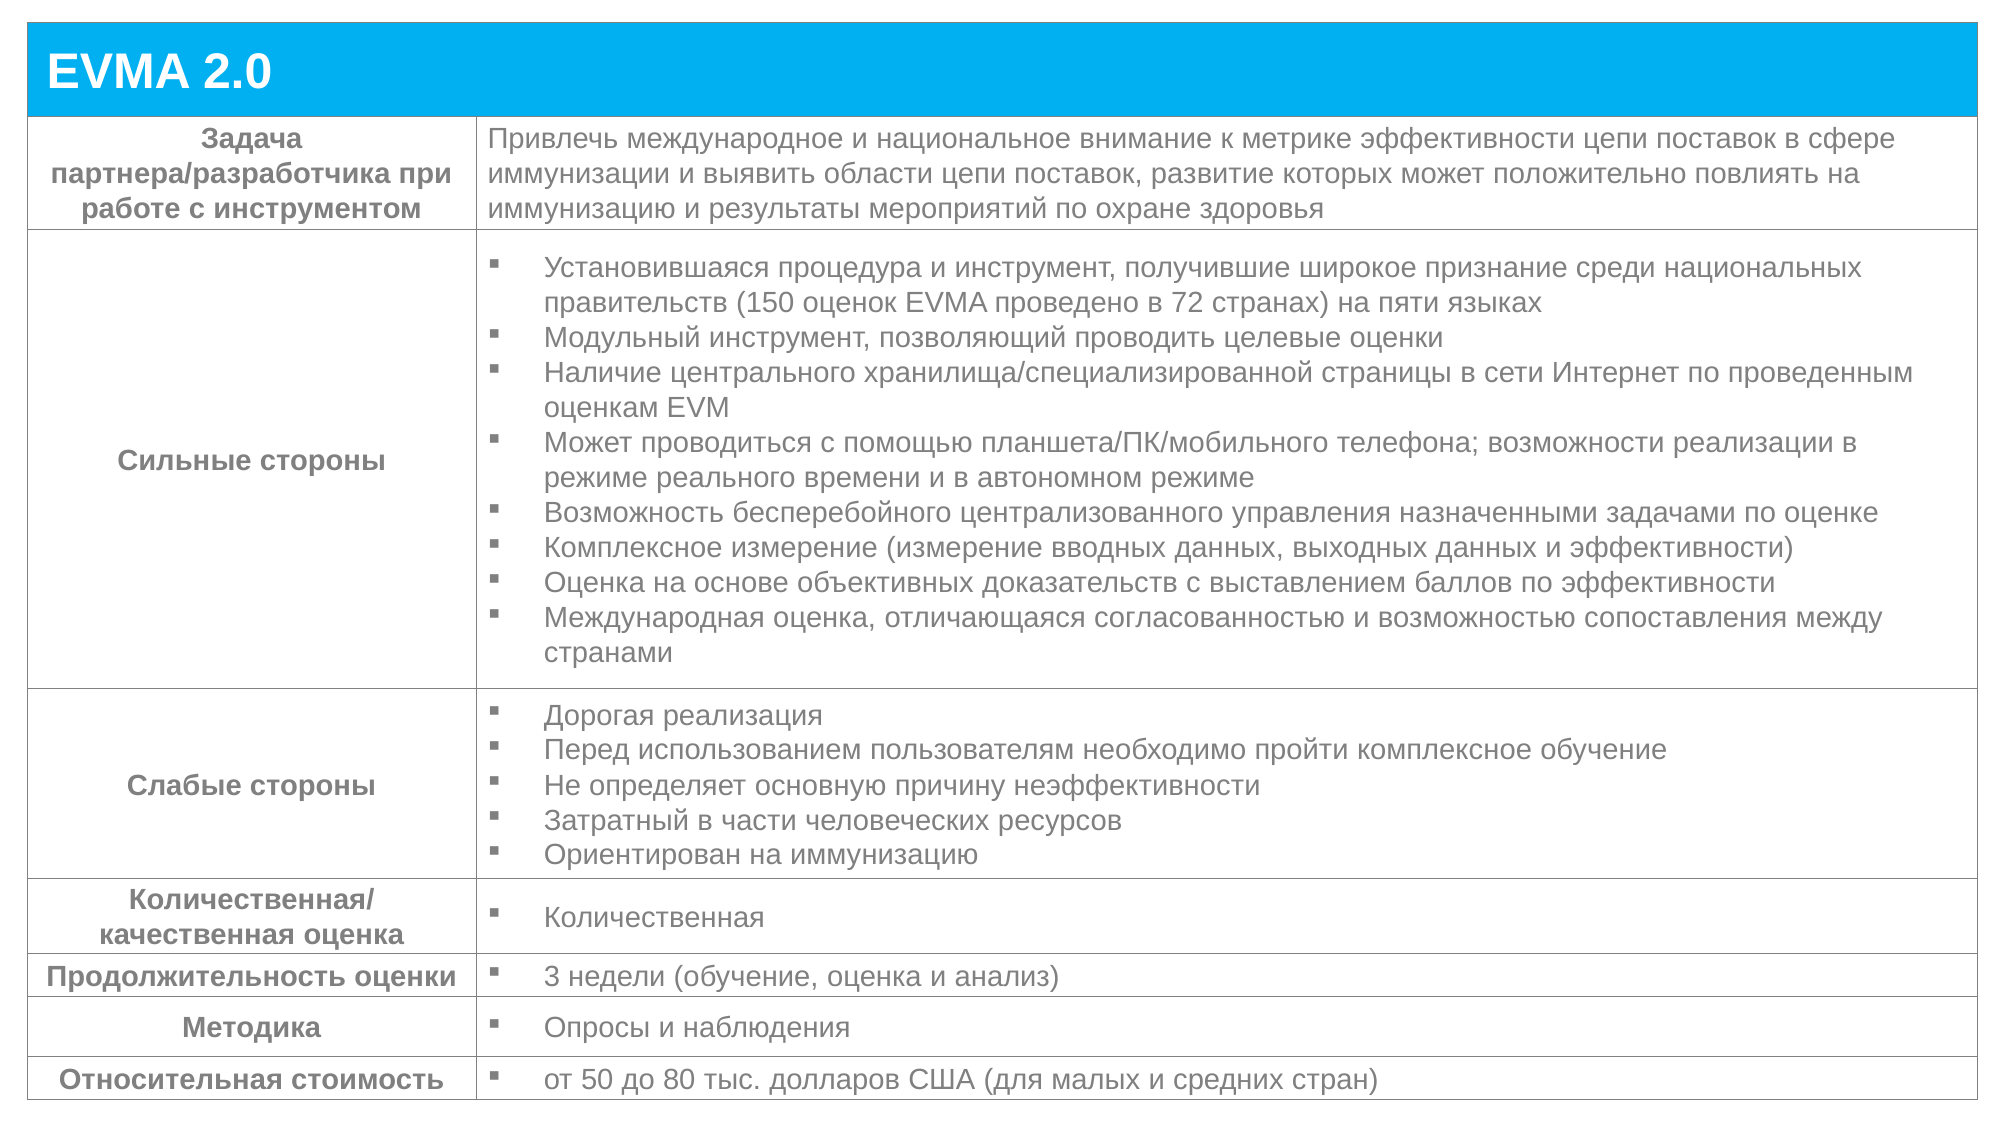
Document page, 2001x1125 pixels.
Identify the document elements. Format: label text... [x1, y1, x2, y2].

table_cell Привлечь международное и национальное внимание к метрике эффективности цепи поставок в сфере иммунизации и выявить области цепи поставок, развитие которых может положительно повлиять на иммунизацию и результаты мероприятий по охране здоровья [477, 117, 1977, 229]
table_cell Задача партнера/разработчика при работе с инструментом [28, 117, 476, 229]
table_cell Дорогая реализация Перед использованием пользователям необходимо пройти комплексное обучение Не определяет основную причину неэффективности Затратный в части человеческих ресурсов Ориентирован на иммунизацию [477, 689, 1977, 878]
table_cell Относительная стоимость [28, 1057, 476, 1099]
table_cell Методика [28, 997, 476, 1056]
table_cell Сильные стороны [28, 230, 476, 688]
table_header EVMA 2.0 [28, 23, 1977, 116]
table_cell Слабые стороны [28, 689, 476, 878]
table_cell Количественная/ качественная оценка [28, 879, 476, 953]
table_cell Установившаяся процедура и инструмент, получившие широкое признание среди национальных правительств (150 оценок EVMA проведено в 72 странах) на пяти языках Модульный инструмент, позволяющий проводить целевые оценки Наличие центрального хранилища/специализированной страницы в сети Интернет по проведенным оценкам EVM Может проводиться с помощью планшета/ПК/мобильного телефона; возможности реализации в режиме реального времени и в автономном режиме Возможность бесперебойного централизованного управления назначенными задачами по оценке Комплексное измерение (измерение вводных данных, выходных данных и эффективности) Оценка на основе объективных доказательств с выставлением баллов по эффективности Международная оценка, отличающаяся согласованностью и возможностью сопоставления между странами [477, 230, 1977, 688]
table_cell Опросы и наблюдения [477, 997, 1977, 1056]
table_cell 3 недели (обучение, оценка и анализ) [477, 954, 1977, 996]
table_cell Количественная [477, 879, 1977, 953]
table_cell Продолжительность оценки [28, 954, 476, 996]
table_cell от 50 до 80 тыс. долларов США (для малых и средних стран) [477, 1057, 1977, 1099]
